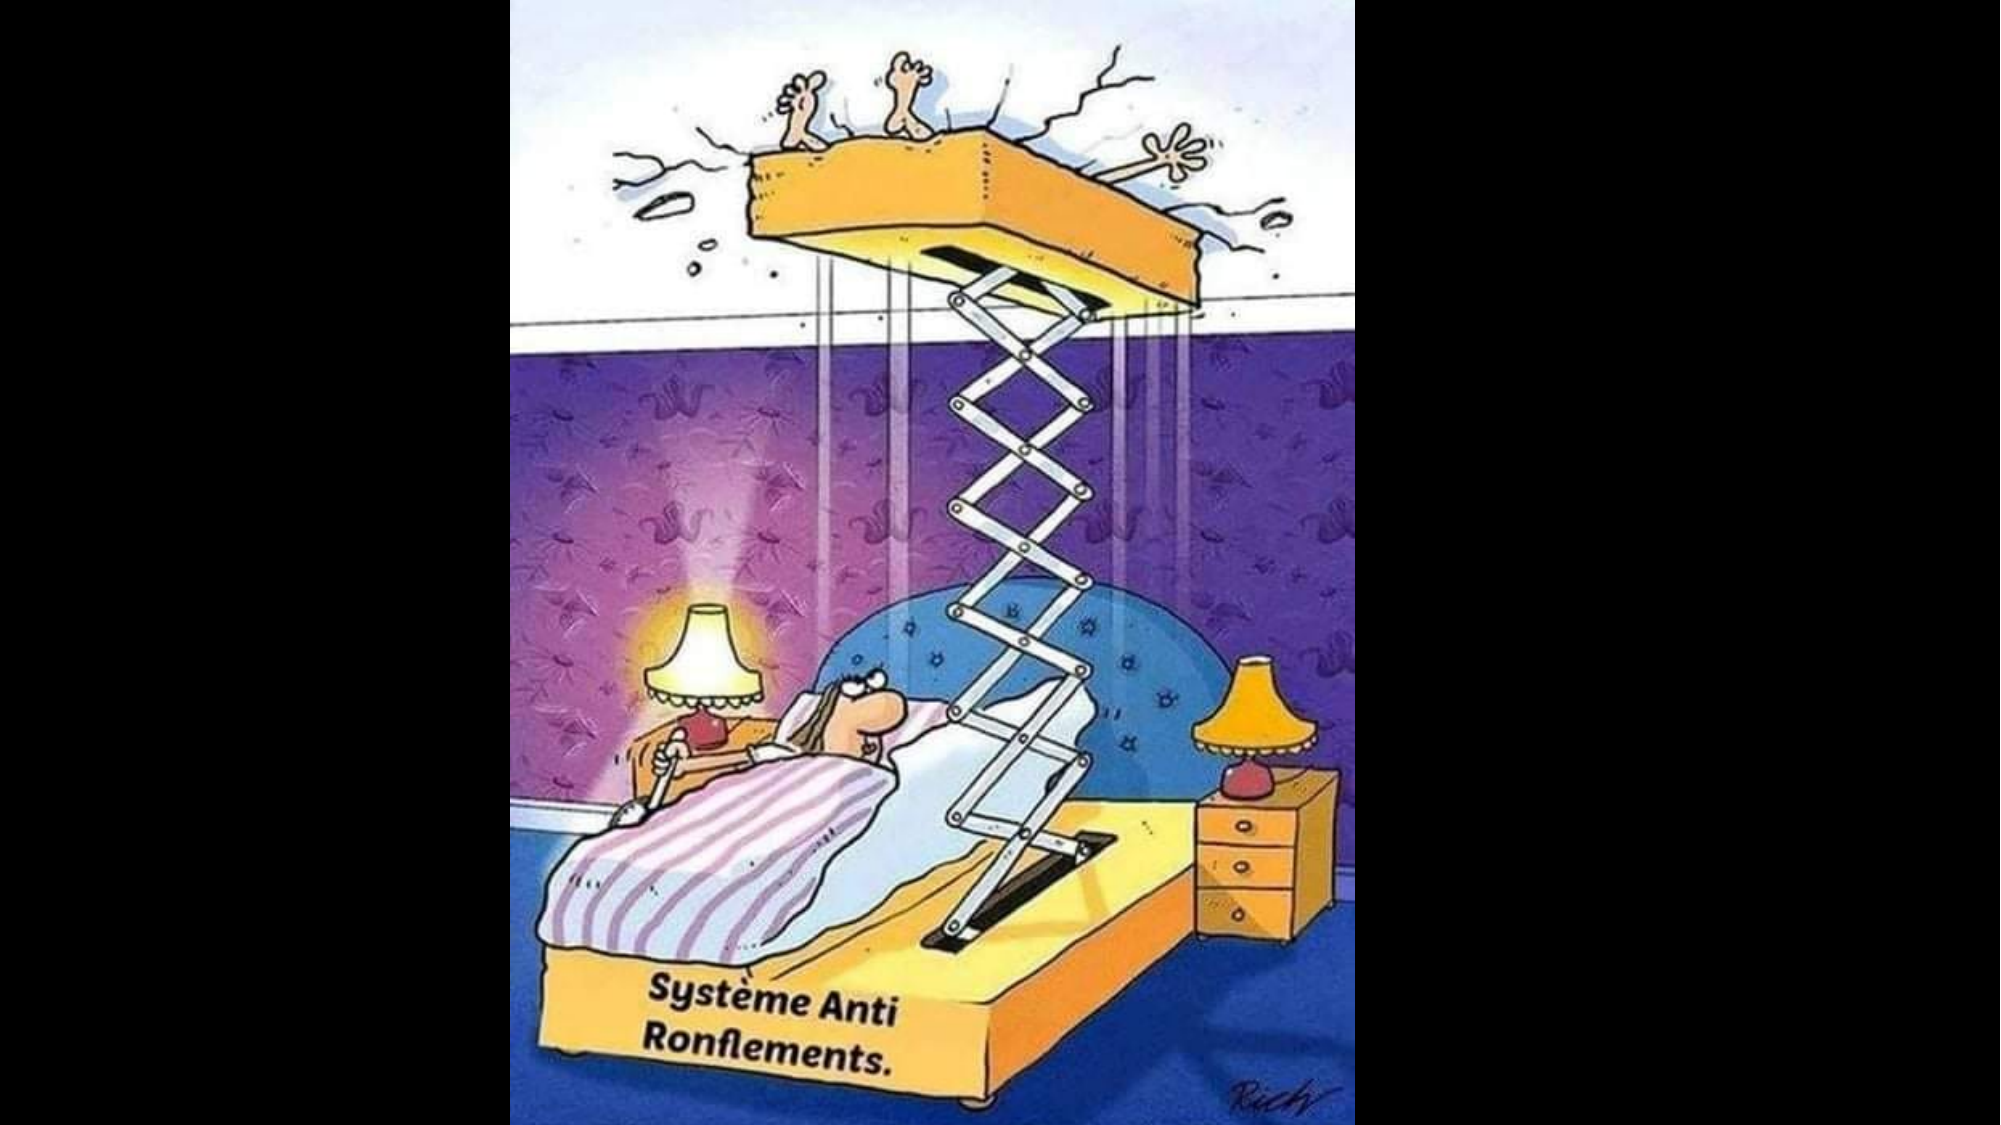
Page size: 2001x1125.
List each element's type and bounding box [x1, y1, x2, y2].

list [510, 0, 1355, 1125]
